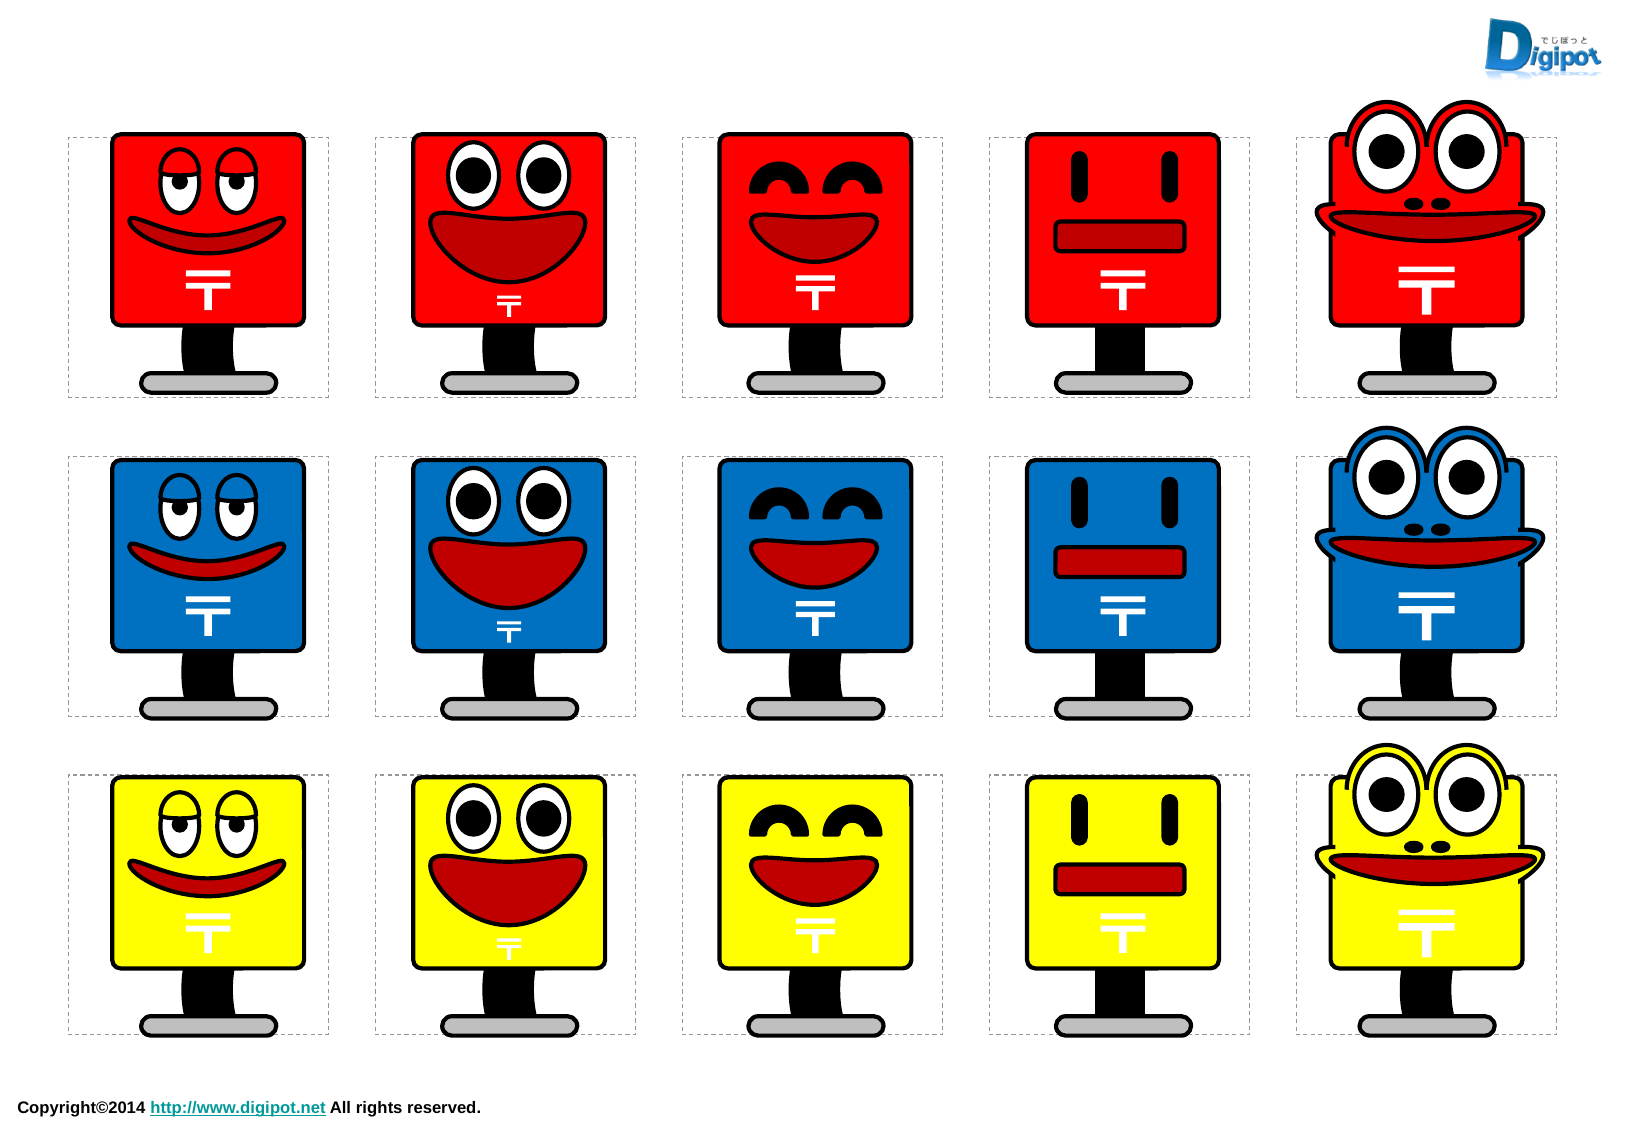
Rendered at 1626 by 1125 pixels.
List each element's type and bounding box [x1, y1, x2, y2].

text_box [1316, 101, 1544, 393]
text_box [719, 134, 912, 393]
text_box [111, 459, 305, 719]
text_box [1316, 427, 1544, 719]
text_box [412, 134, 606, 393]
picture [1485, 18, 1602, 82]
text_box [719, 777, 912, 1036]
text_box [111, 134, 305, 393]
text_box [412, 459, 606, 719]
text_box [1026, 134, 1220, 393]
text_box [412, 777, 606, 1036]
text_box [719, 459, 912, 719]
text_box [1026, 459, 1220, 719]
text_box [1316, 744, 1544, 1036]
text_box [111, 777, 305, 1036]
text_box [1026, 777, 1220, 1036]
